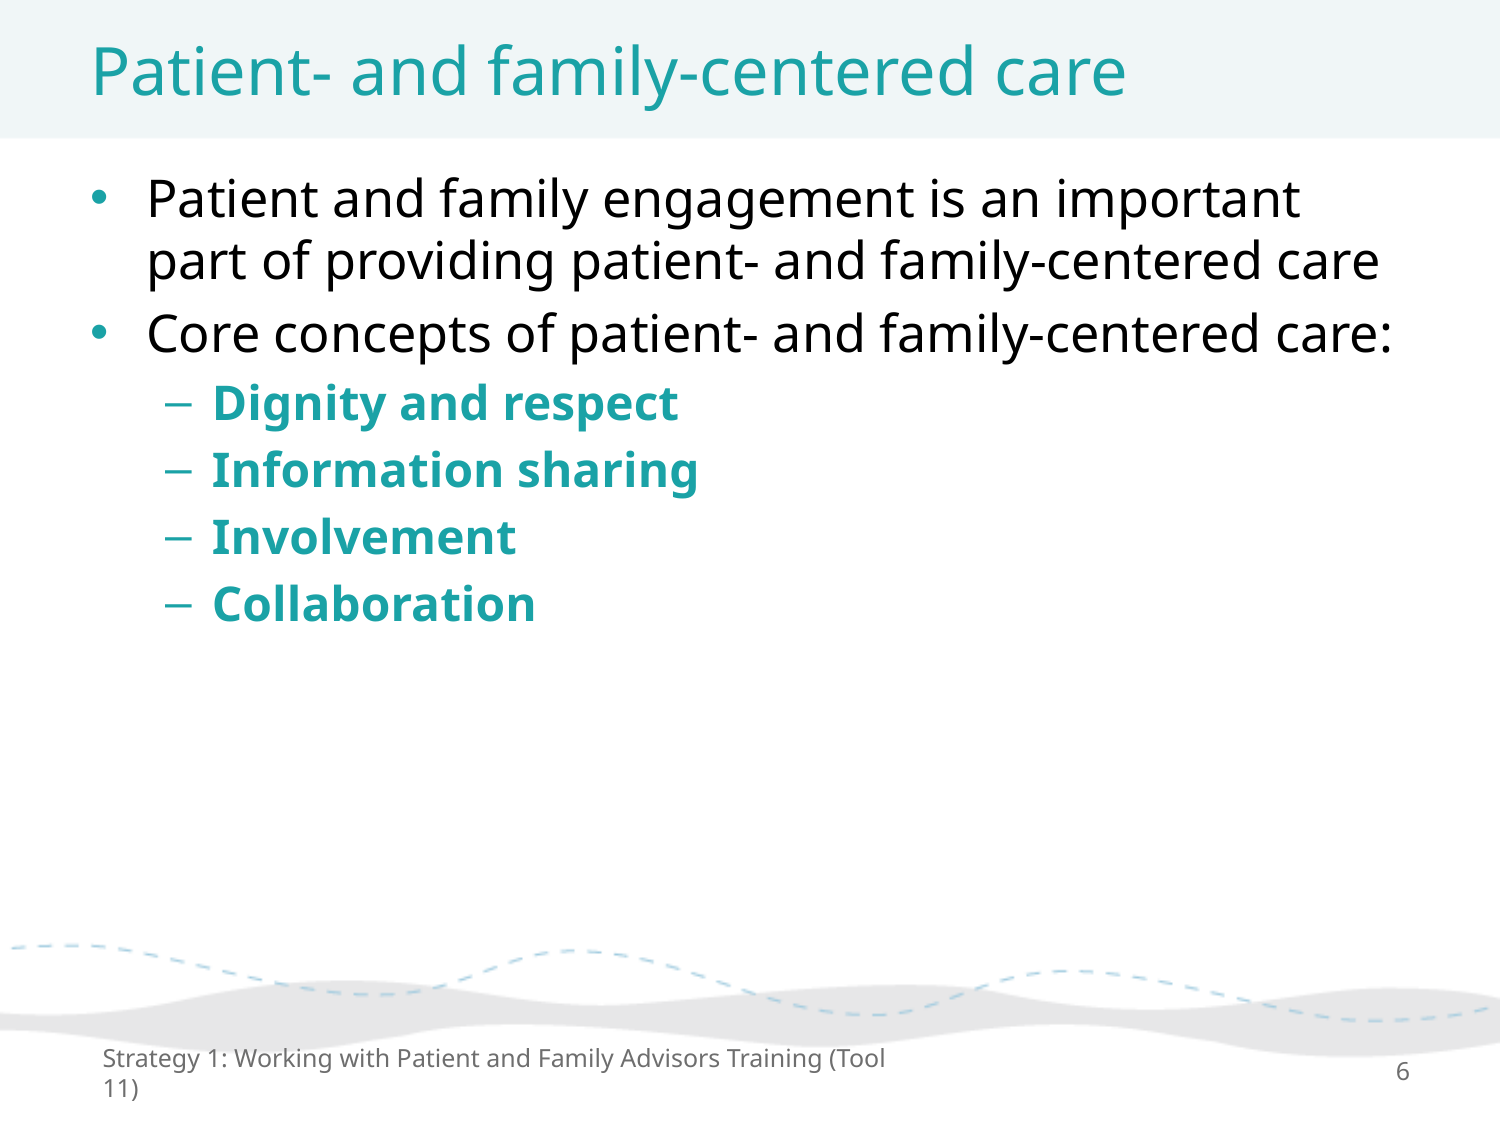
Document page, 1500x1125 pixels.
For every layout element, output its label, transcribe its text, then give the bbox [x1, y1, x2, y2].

footer Strategy 1: Working with Patient and Family Advisors Training (Tool 11) [87, 1042, 925, 1103]
list Patient and family engagement is an important part of providing patient- and family-centered care Core concepts of patient- and family-centered care: Dignity and respect Information sharing Involvement Collaboration [75, 157, 1425, 900]
title Patient- and family-centered care [75, 0, 1425, 138]
slide_number 6 [1074, 1042, 1425, 1103]
picture [0, 0, 1500, 1125]
